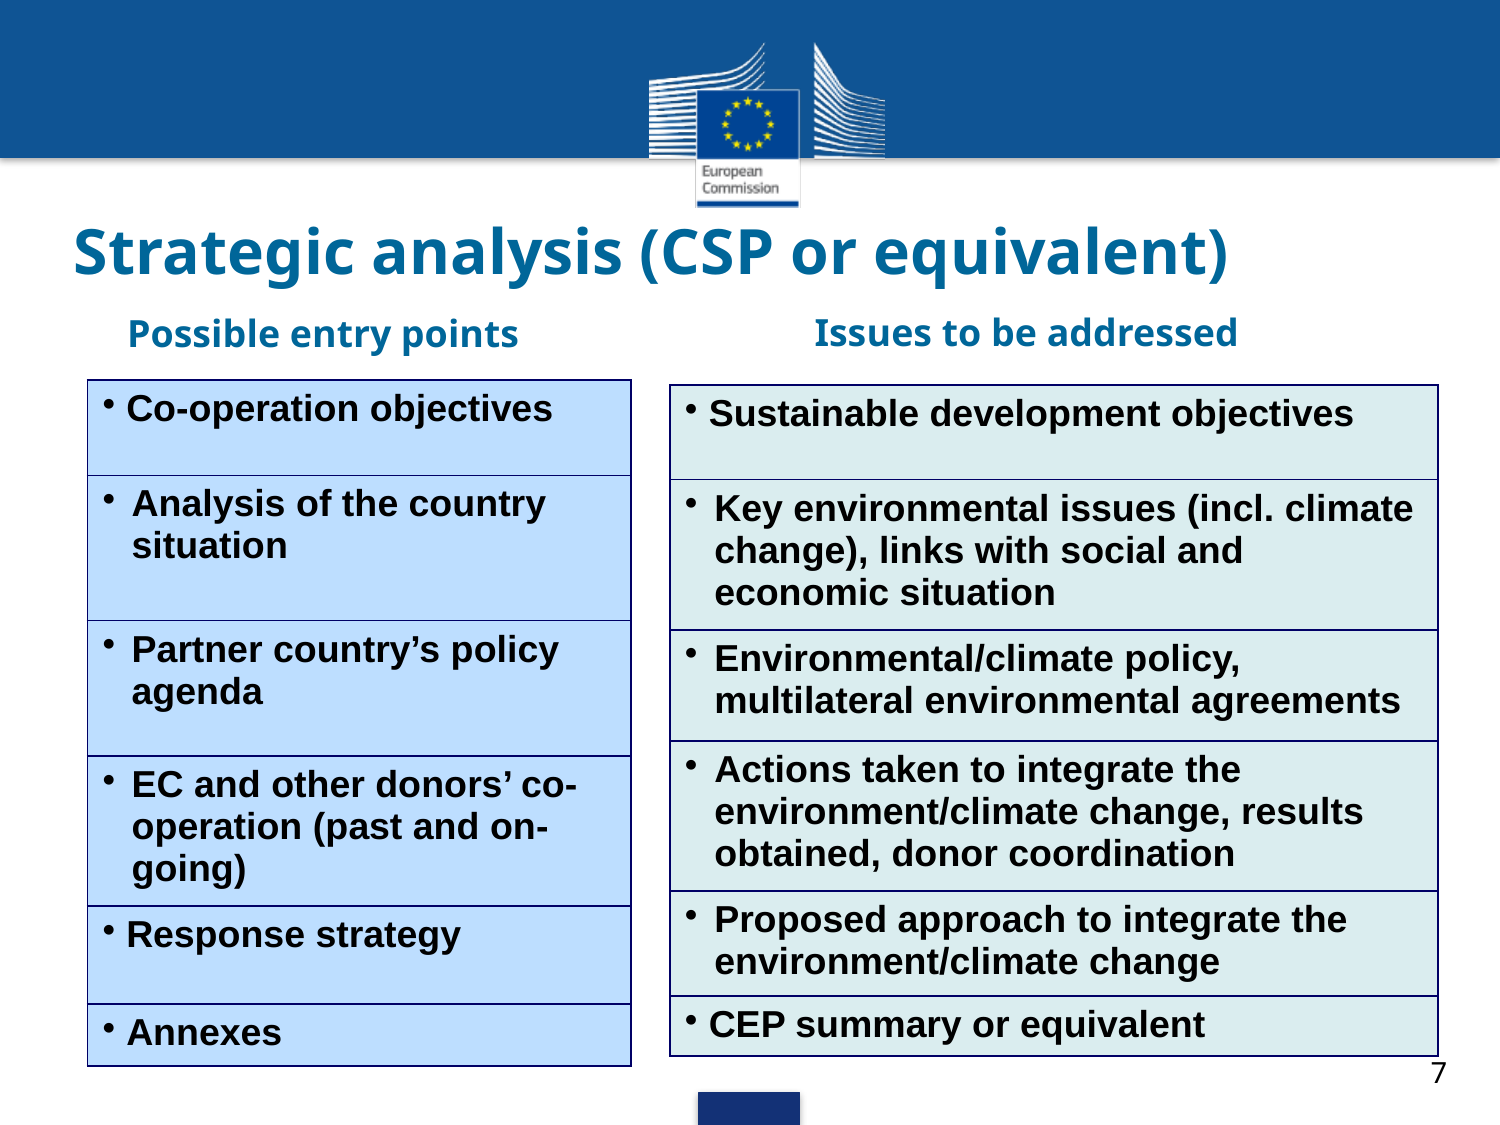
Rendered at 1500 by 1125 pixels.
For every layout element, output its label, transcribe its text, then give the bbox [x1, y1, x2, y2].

table_cell EC and other donors’ co-operation (past and on-going) [88, 757, 630, 905]
text_box Possible entry points [112, 302, 750, 363]
table_cell Proposed approach to integrate the environment/climate change [671, 892, 1437, 995]
table_cell Actions taken to integrate the environment/climate change, results obtained, donor coordination [671, 742, 1437, 890]
table_cell Analysis of the country situation [88, 476, 630, 620]
picture [649, 42, 885, 147]
table_cell Partner country’s policy agenda [88, 621, 630, 755]
table_cell Response strategy [88, 907, 630, 1003]
title Strategic analysis (CSP or equivalent) [0, 147, 1448, 352]
table_cell Key environmental issues (incl. climate change), links with social and economic situation [671, 480, 1437, 629]
slide_number 7 [1372, 1022, 1463, 1102]
table_cell CEP summary or equivalent [671, 997, 1437, 1055]
table_header Co-operation objectives [88, 381, 630, 475]
text_box Issues to be addressed [799, 301, 1438, 361]
table_cell Environmental/climate policy, multilateral environmental agreements [671, 631, 1437, 740]
table_cell Annexes [88, 1005, 630, 1065]
table_header Sustainable development objectives [671, 386, 1437, 479]
